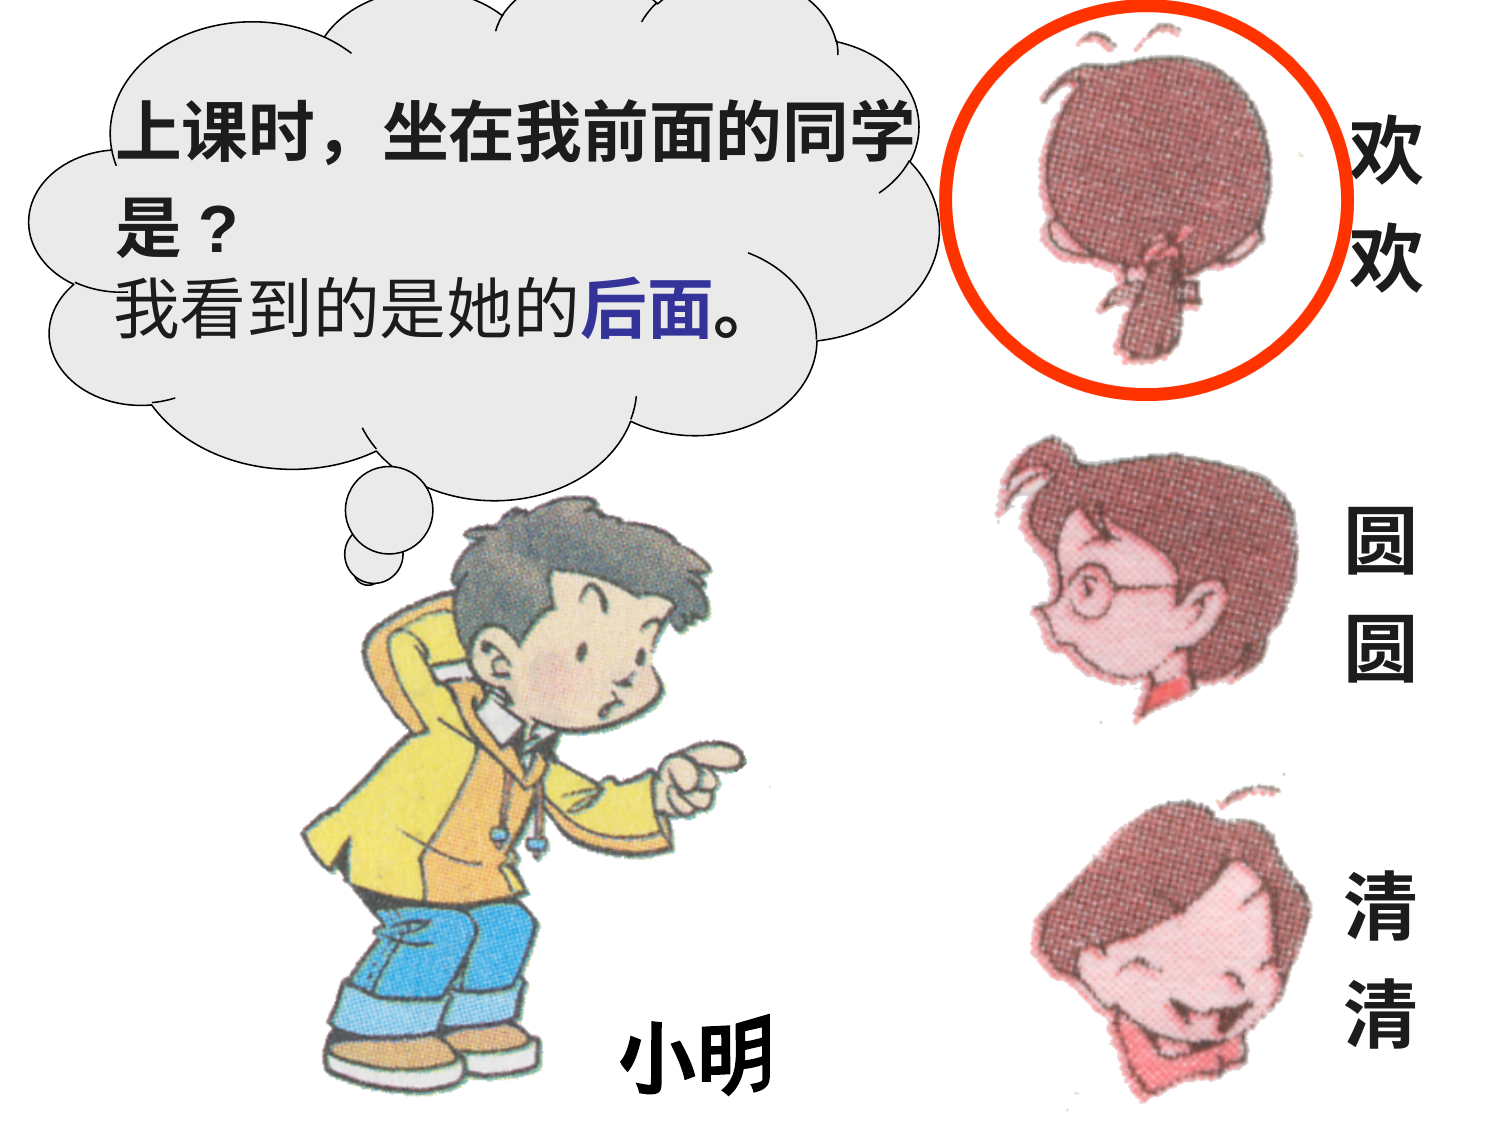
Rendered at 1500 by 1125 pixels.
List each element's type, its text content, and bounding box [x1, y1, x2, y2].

text_box 圆圆 [1335, 467, 1442, 699]
picture [938, 0, 1355, 1125]
text_box 欢欢 [1359, 78, 1447, 309]
text_box 上课时，坐在我前面的同学是? [100, 66, 933, 273]
text_box 清清 [1335, 834, 1424, 1065]
text_box 我看到的是她的后面。 [76, 243, 751, 355]
text_box [139, 0, 889, 66]
text_box [28, 151, 929, 468]
picture [265, 467, 771, 1106]
